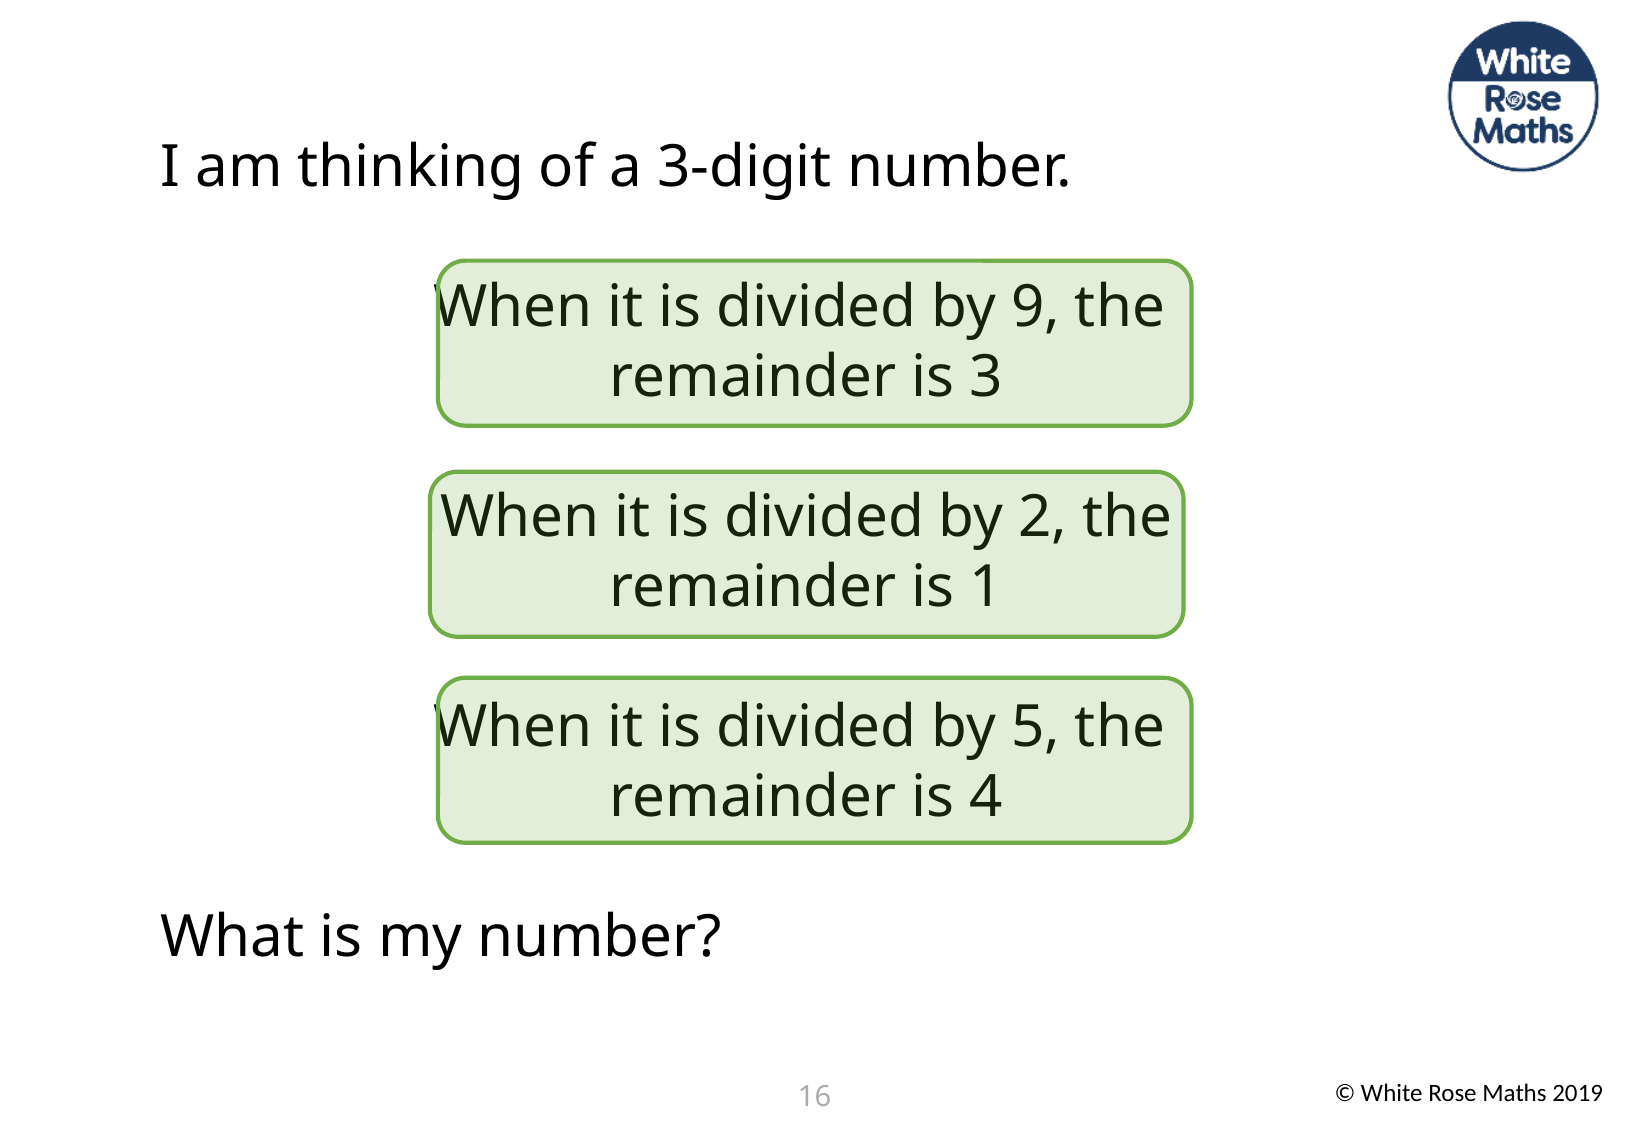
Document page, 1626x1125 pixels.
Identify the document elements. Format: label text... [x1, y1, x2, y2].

text_box [429, 471, 1184, 637]
slide_number 16 [776, 1069, 854, 1125]
text_box [437, 260, 1192, 426]
text_box [437, 677, 1192, 843]
text_box I am thinking of a 3-digit number. When it is divided by 9, the remainder is 3 When it is divided by 2, the remainder is 1 When it is divided by 5, the remainder is 4 What is my number? [145, 120, 1468, 976]
picture [1444, 17, 1602, 175]
